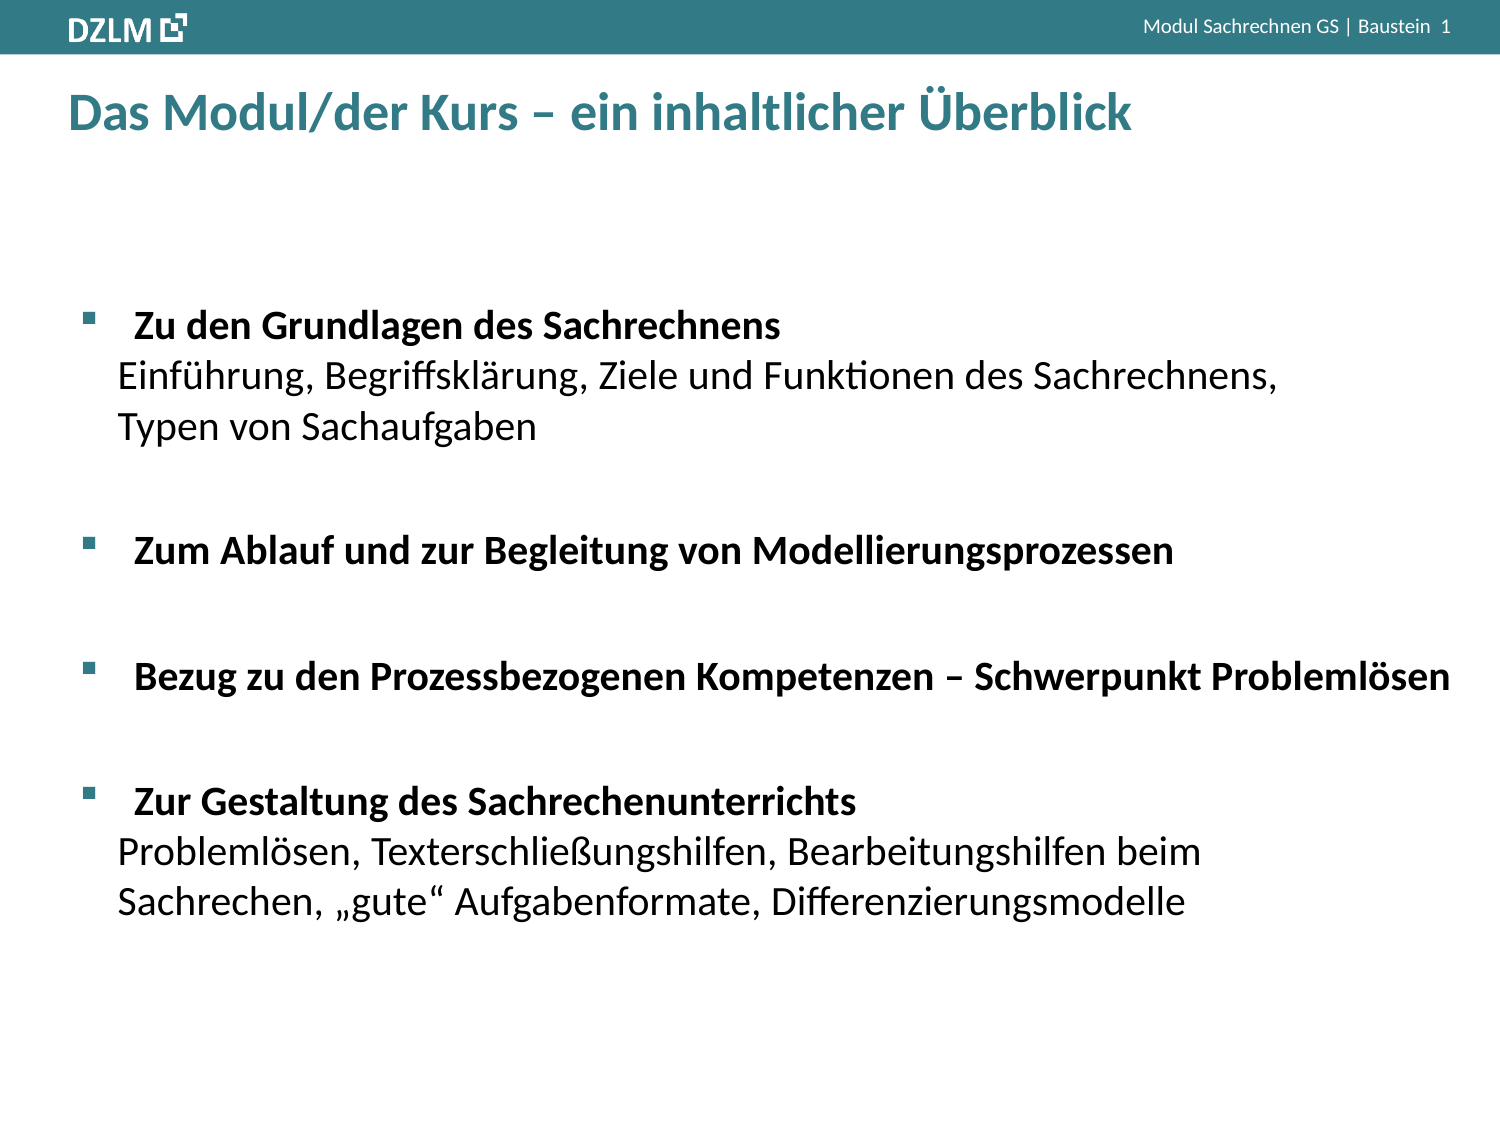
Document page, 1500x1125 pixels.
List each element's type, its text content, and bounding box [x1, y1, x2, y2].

title Das Modul/der Kurs – ein inhaltlicher Überblick [53, 68, 1436, 149]
text_box Zu den Grundlagen des Sachrechnens Einführung, Begriffsklärung, Ziele und Funktionen des Sachrechnens, Typen von Sachaufgaben Zum Ablauf und zur Begleitung von Modellierungsprozessen Bezug zu den Prozessbezogenen Kompetenzen – Schwerpunkt Problemlösen Zur Gestaltung des Sachrechenunterrichts Problemlösen, Texterschließungshilfen, Bearbeitungshilfen beim Sachrechen, „gute“ Aufgabenformate, Differenzierungsmodelle [64, 290, 1471, 931]
